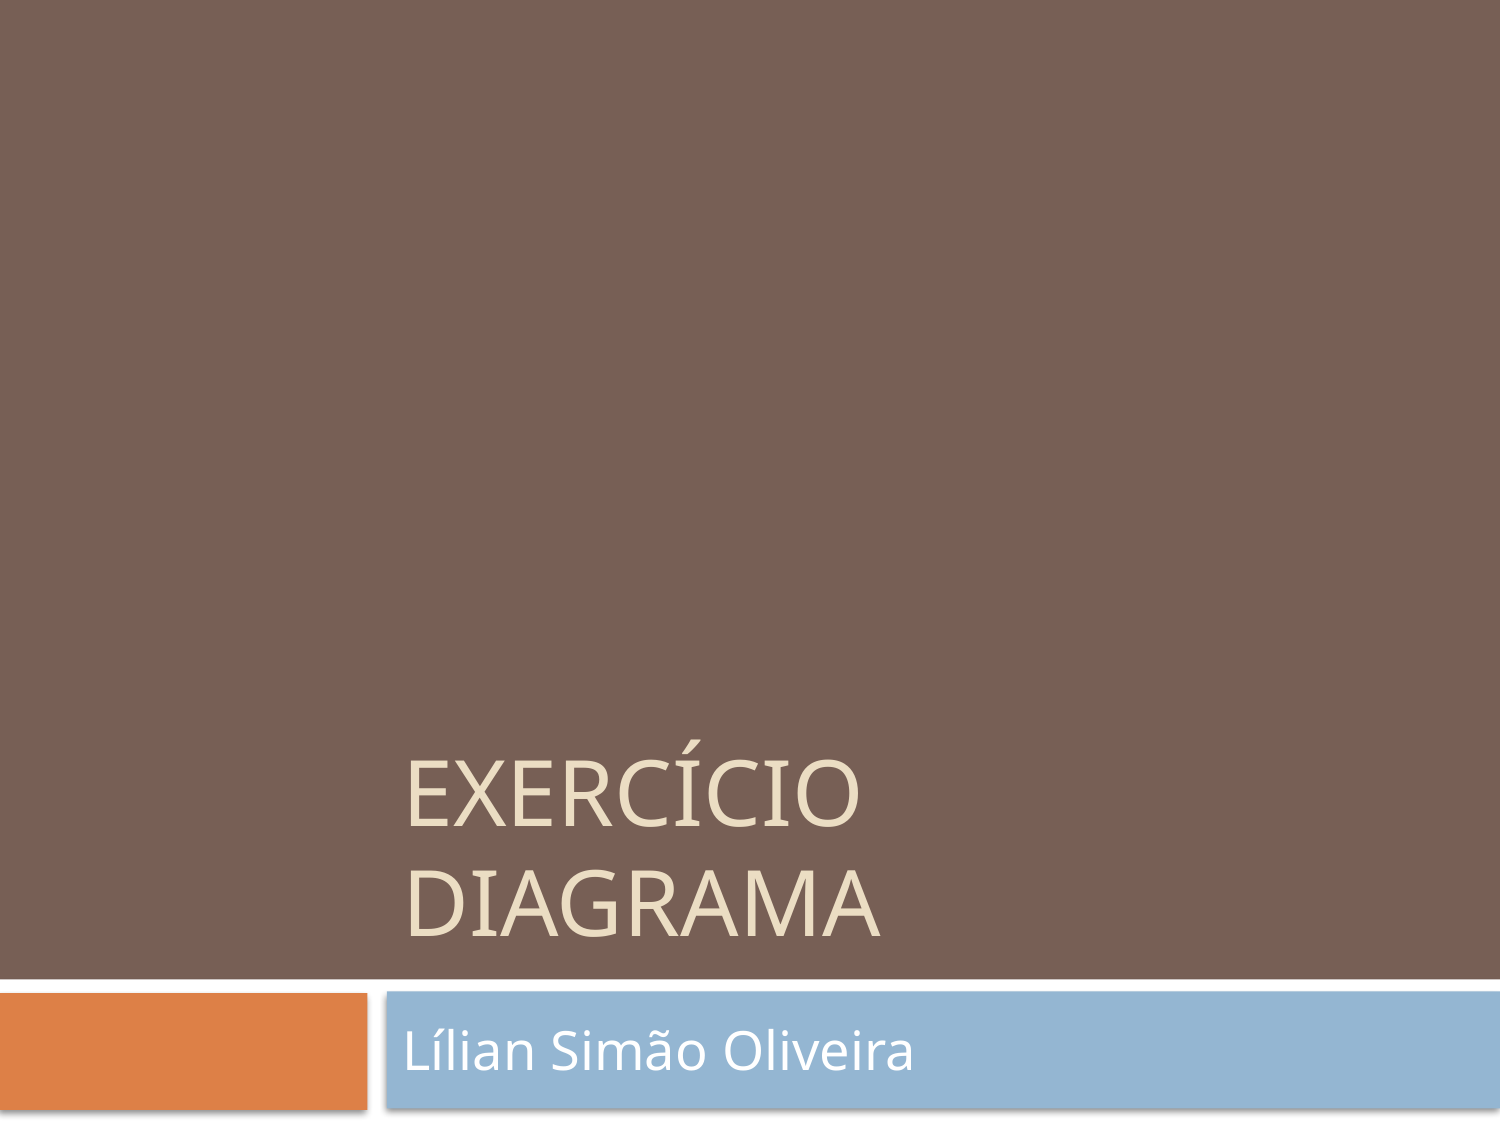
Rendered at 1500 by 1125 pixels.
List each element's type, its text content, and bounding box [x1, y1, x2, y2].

subtitle Lílian Simão Oliveira [387, 992, 1488, 1105]
title Exercício Diagrama [387, 662, 1450, 963]
